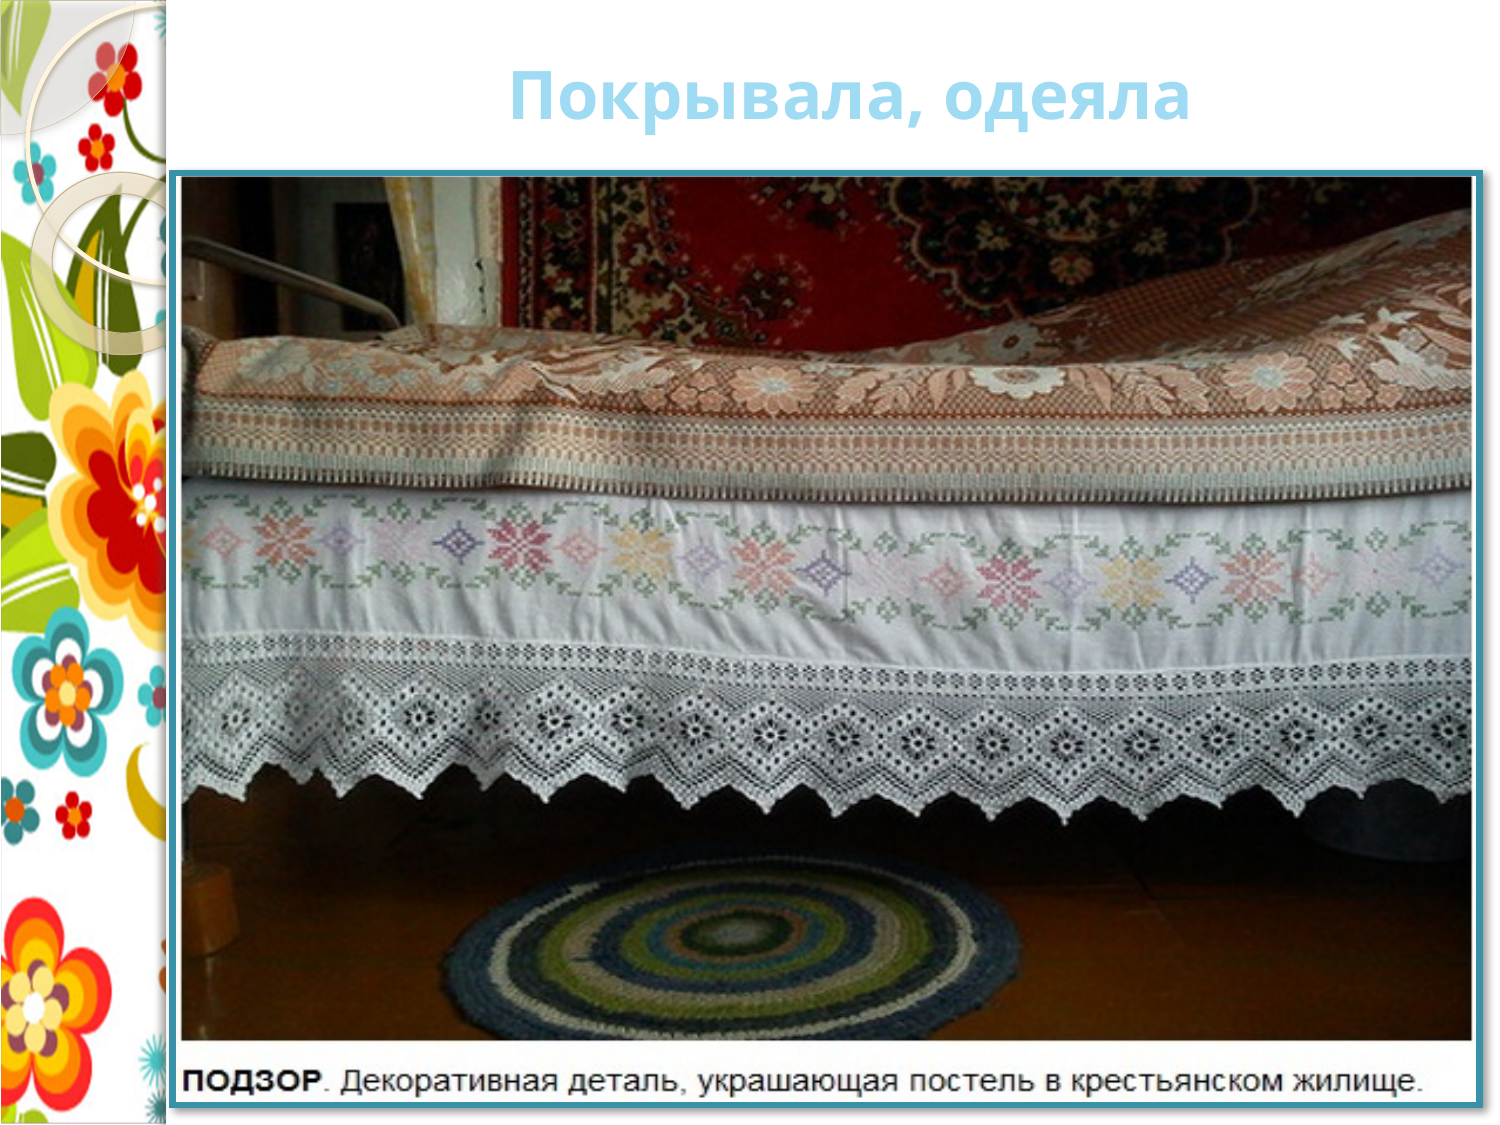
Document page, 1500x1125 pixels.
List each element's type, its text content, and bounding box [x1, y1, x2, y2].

picture [32, 13, 160, 207]
picture [175, 175, 1477, 1102]
picture [136, 0, 164, 4]
picture [62, 195, 160, 280]
picture [53, 241, 160, 332]
title Покрывала, одеяла [235, 45, 1466, 141]
picture [0, 134, 166, 1125]
